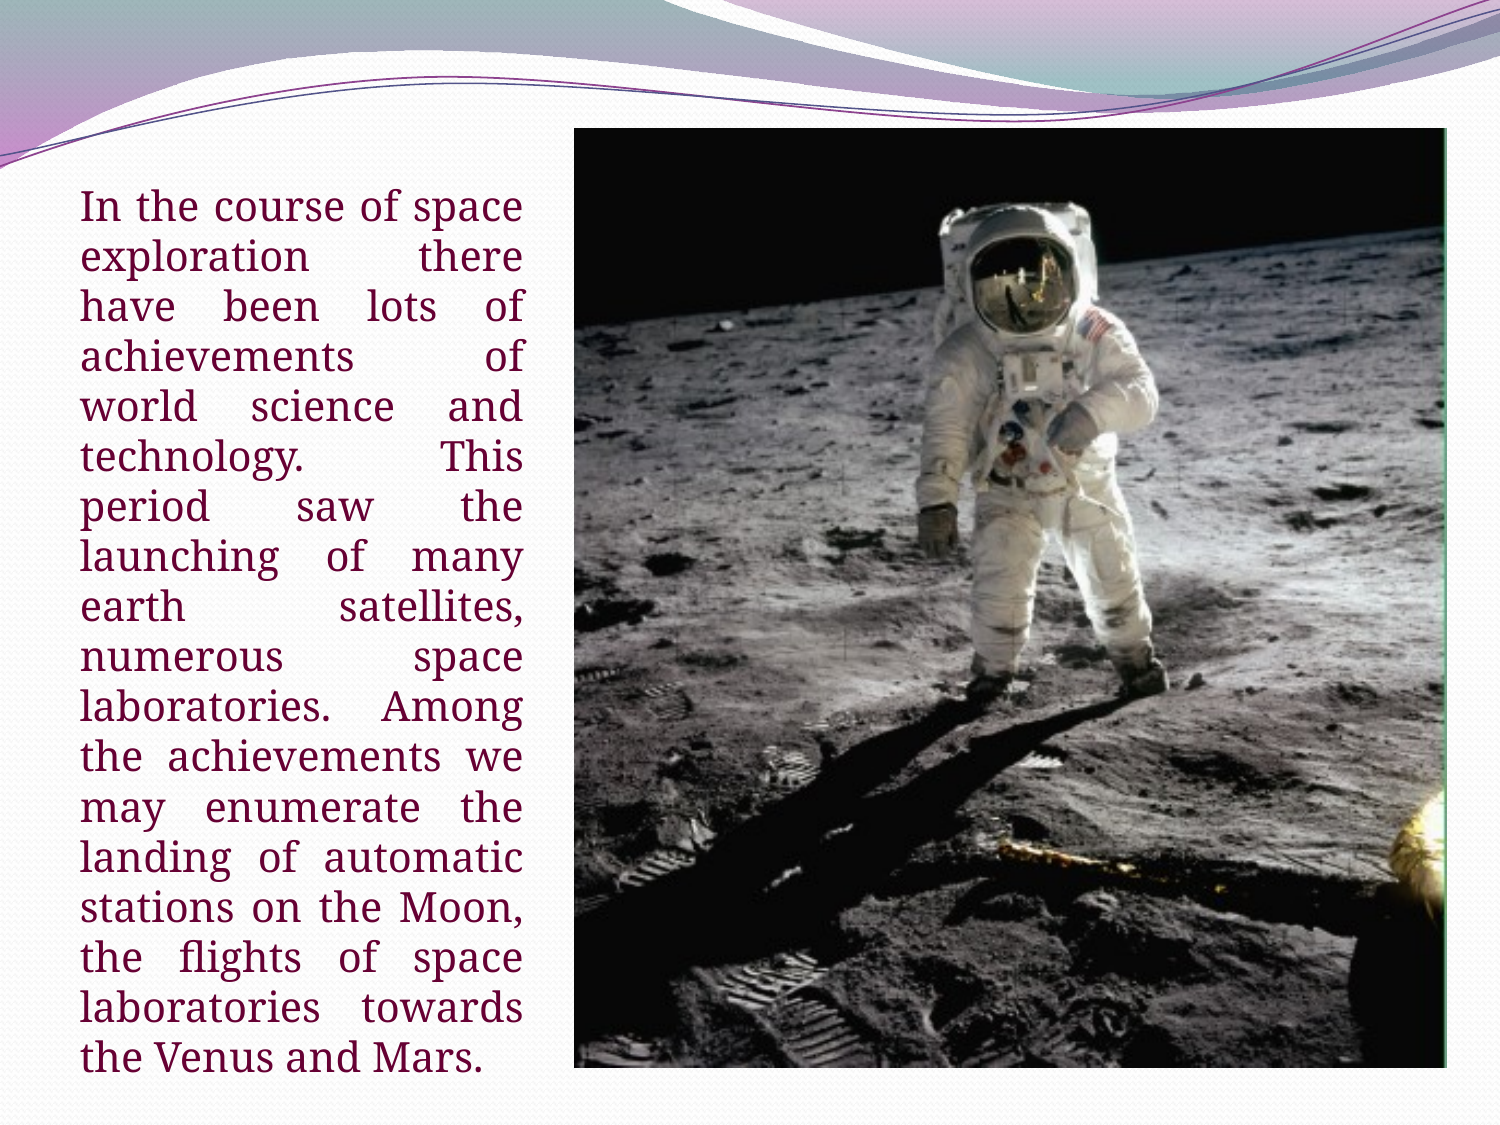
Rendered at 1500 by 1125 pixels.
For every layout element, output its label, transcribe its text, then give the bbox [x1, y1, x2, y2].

title [112, 84, 563, 275]
list In the course of space exploration there have been lots of achievements of world science and technology. This period saw the launching of many earth satellites, numerous space laboratories. Among the achievements we may enumerate the landing of automatic stations on the Moon, the flights of space laboratories towards the Venus and Mars. [76, 172, 527, 923]
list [573, 128, 1448, 1069]
